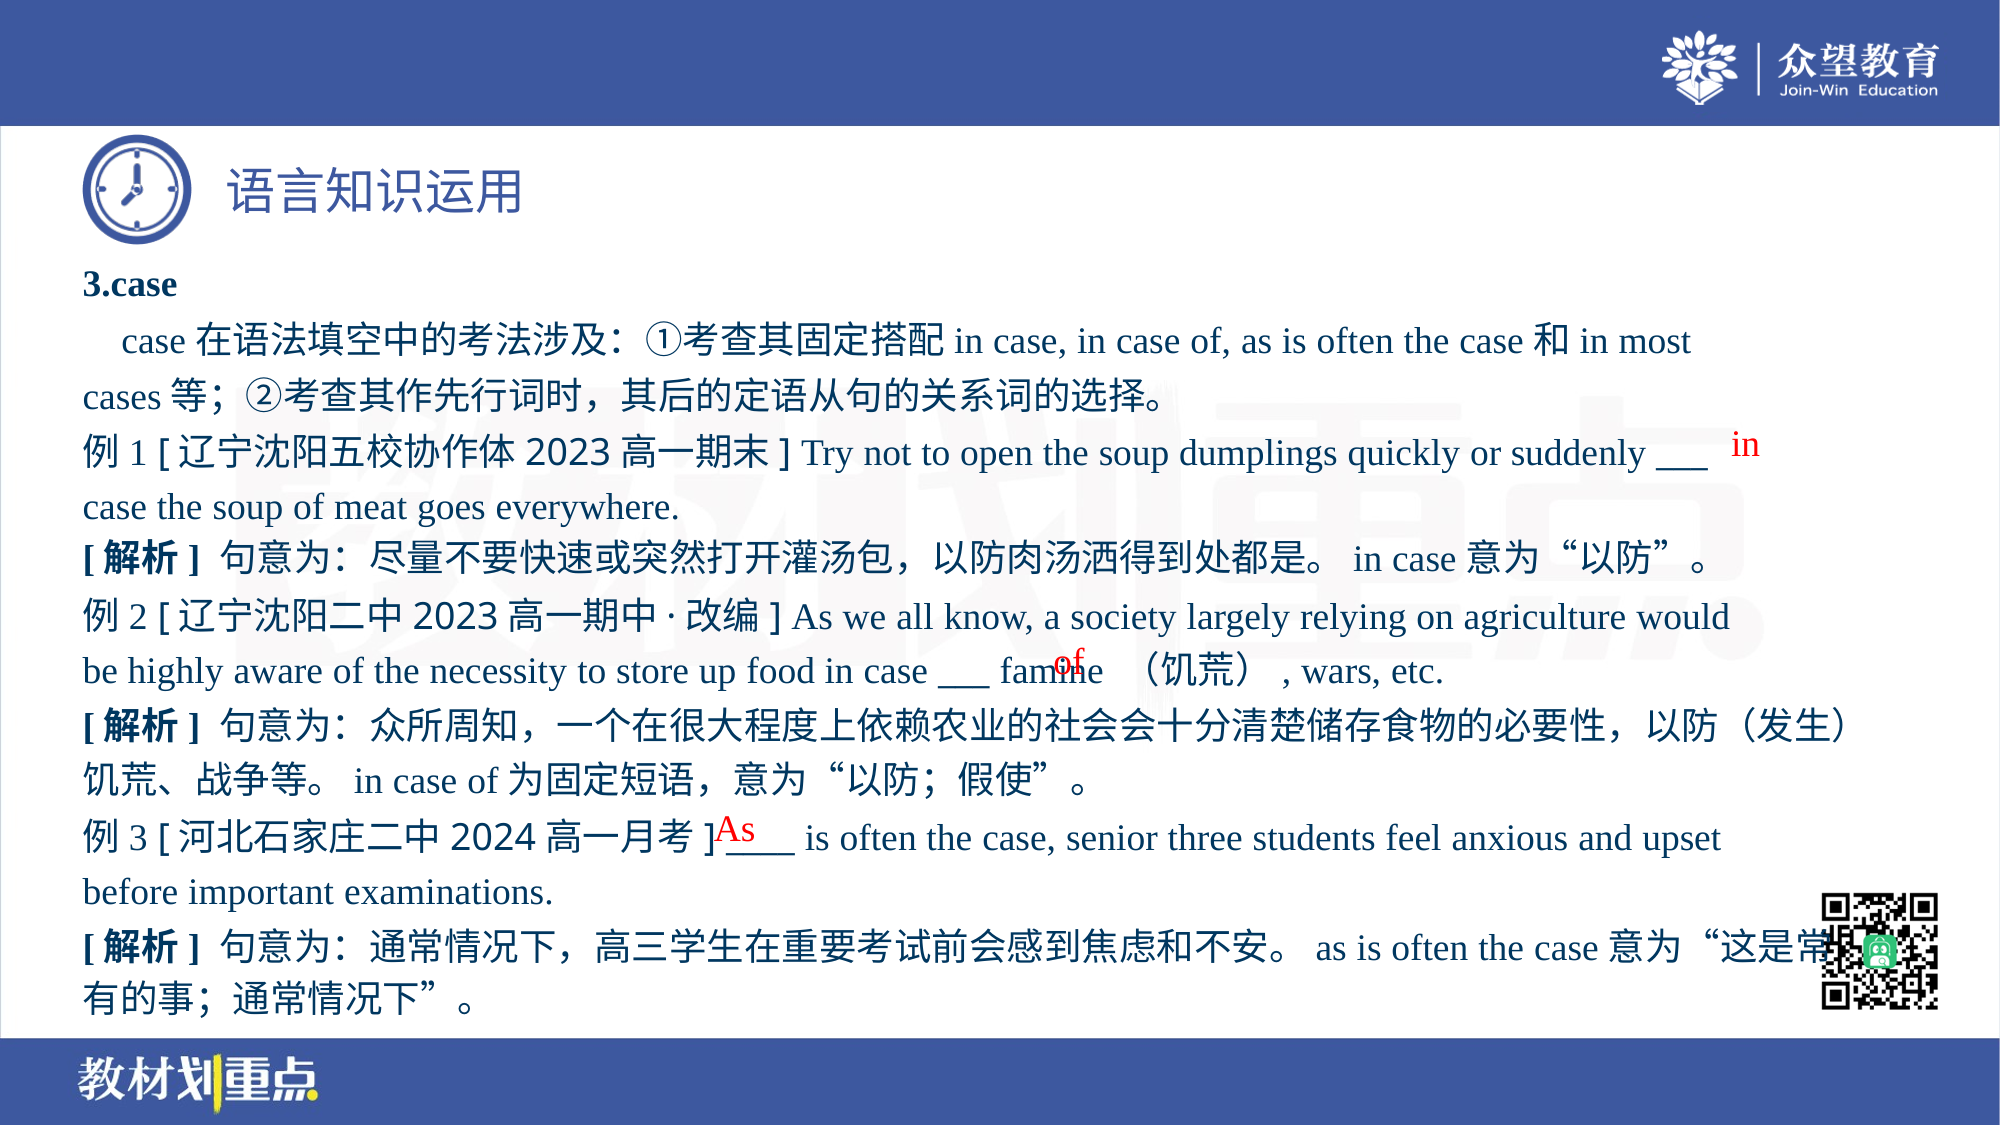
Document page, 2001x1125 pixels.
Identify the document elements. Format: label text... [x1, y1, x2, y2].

text_box [解析] 句意为：通常情况下，高三学生在重要考试前会感到焦虑和不安。as is often the case意为“这是常 有的事；通常情况下”。 [82, 911, 1817, 1017]
text_box [解析] 句意为：众所周知，一个在很大程度上依赖农业的社会会十分清楚储存食物的必要性，以防（发生） 饥荒、战争等。in case of为固定短语，意为“以防；假使”。 [82, 690, 1817, 797]
picture [0, 0, 2000, 1125]
text_box 3.case case在语法填空中的考法涉及：①考查其固定搭配in case, in case of, as is often the case和in most cases等；②考查其作先行词时，其后的定语从句的关系词的选择。 例1 [辽宁沈阳五校协作体2023高一期末] Try not to open the soup dumplings quickly or suddenly ___ case the soup of meat goes everywhere. [82, 248, 1817, 523]
text_box [解析] 句意为：尽量不要快速或突然打开灌汤包，以防肉汤洒得到处都是。in case意为“以防”。 [82, 525, 1817, 575]
text_box of [1039, 630, 1099, 679]
text_box As [700, 796, 770, 846]
text_box 例2 [辽宁沈阳二中2023高一期中·改编] As we all know, a society largely relying on agriculture would be highly aware of the necessity to store up food in case ___ famine （饥荒）, wars, etc. [82, 580, 1817, 687]
text_box 例3 [河北石家庄二中2024高一月考] ____ is often the case, senior three students feel anxious and upset before important examinations. [82, 801, 1817, 908]
text_box in [1717, 411, 1774, 461]
